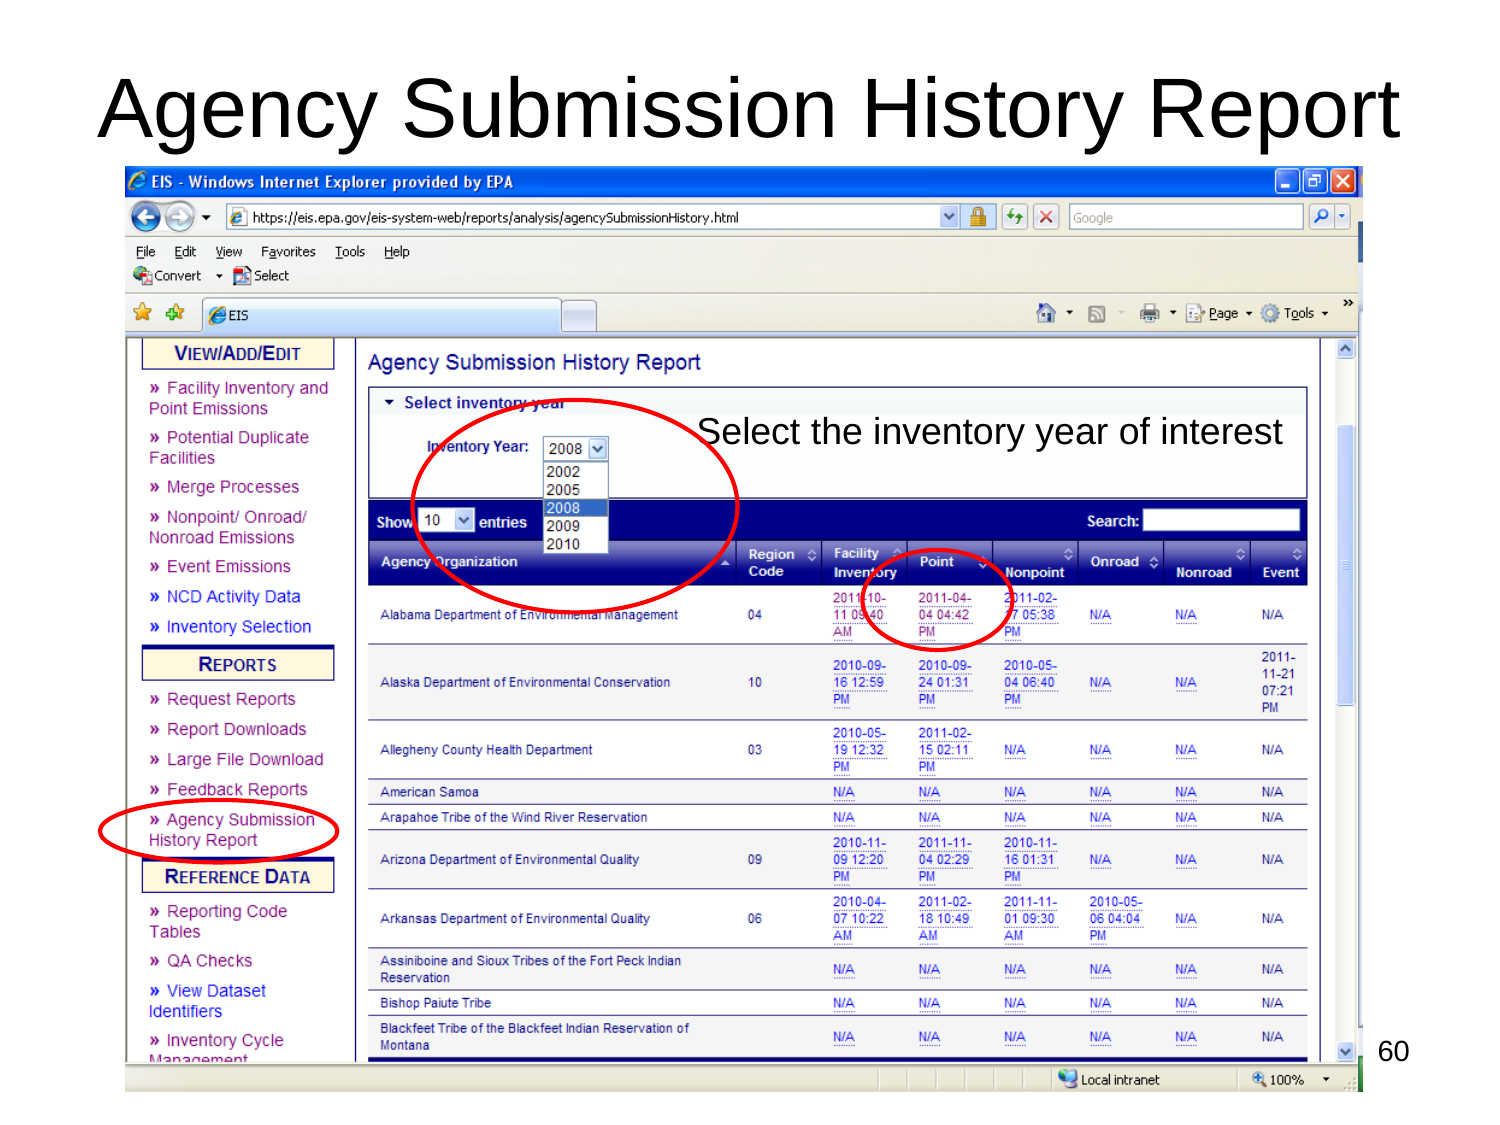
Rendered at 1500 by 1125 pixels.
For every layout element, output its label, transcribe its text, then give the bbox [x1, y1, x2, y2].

slide_number 60 [1074, 1024, 1426, 1103]
text_box [97, 811, 119, 851]
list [124, 166, 1363, 1092]
title Agency Submission History Report [74, 44, 1426, 163]
